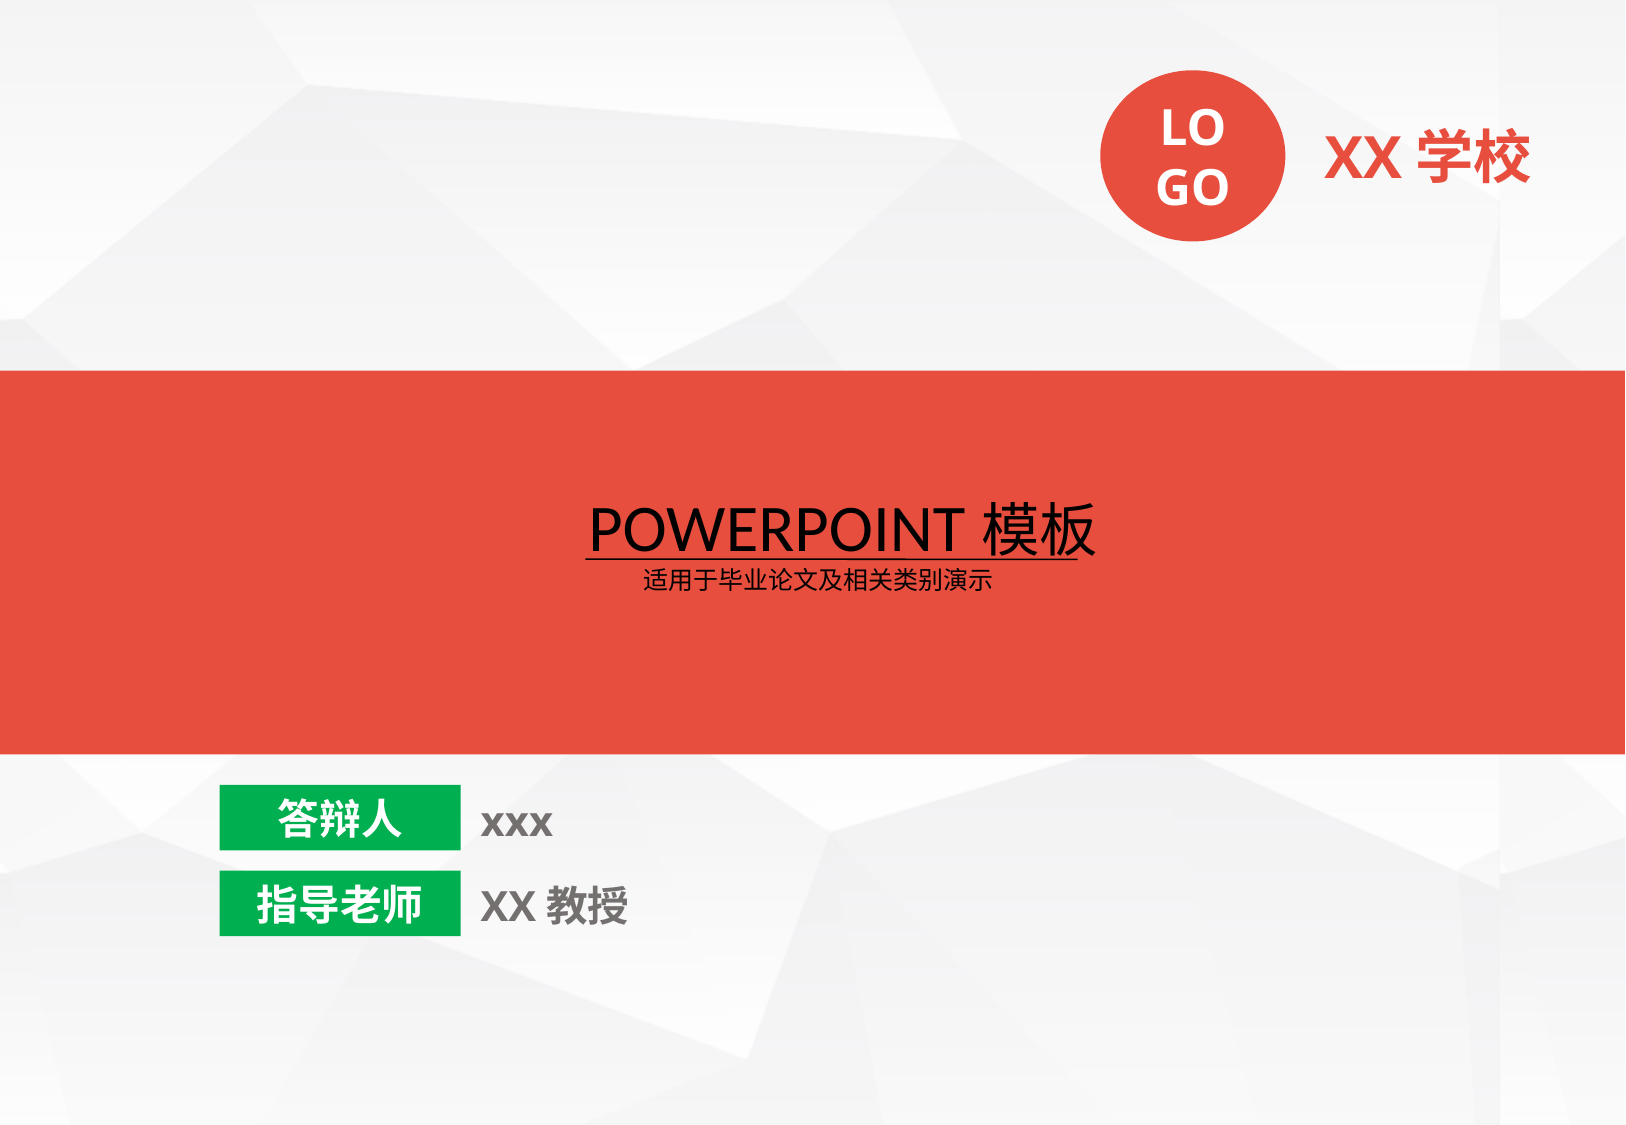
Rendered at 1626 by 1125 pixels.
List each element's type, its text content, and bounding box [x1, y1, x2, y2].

text_box XX教授 [465, 872, 753, 938]
picture [0, 0, 1626, 1125]
text_box xxx [465, 787, 753, 853]
text_box XX学校 [1309, 113, 1597, 198]
text_box [0, 370, 1625, 755]
text_box POWERPOINT模板 适用于毕业论文及相关类别演示 [573, 477, 1371, 632]
text_box LOGO [1100, 70, 1286, 242]
text_box 答辩人 [219, 784, 461, 851]
text_box 指导老师 [219, 870, 461, 937]
